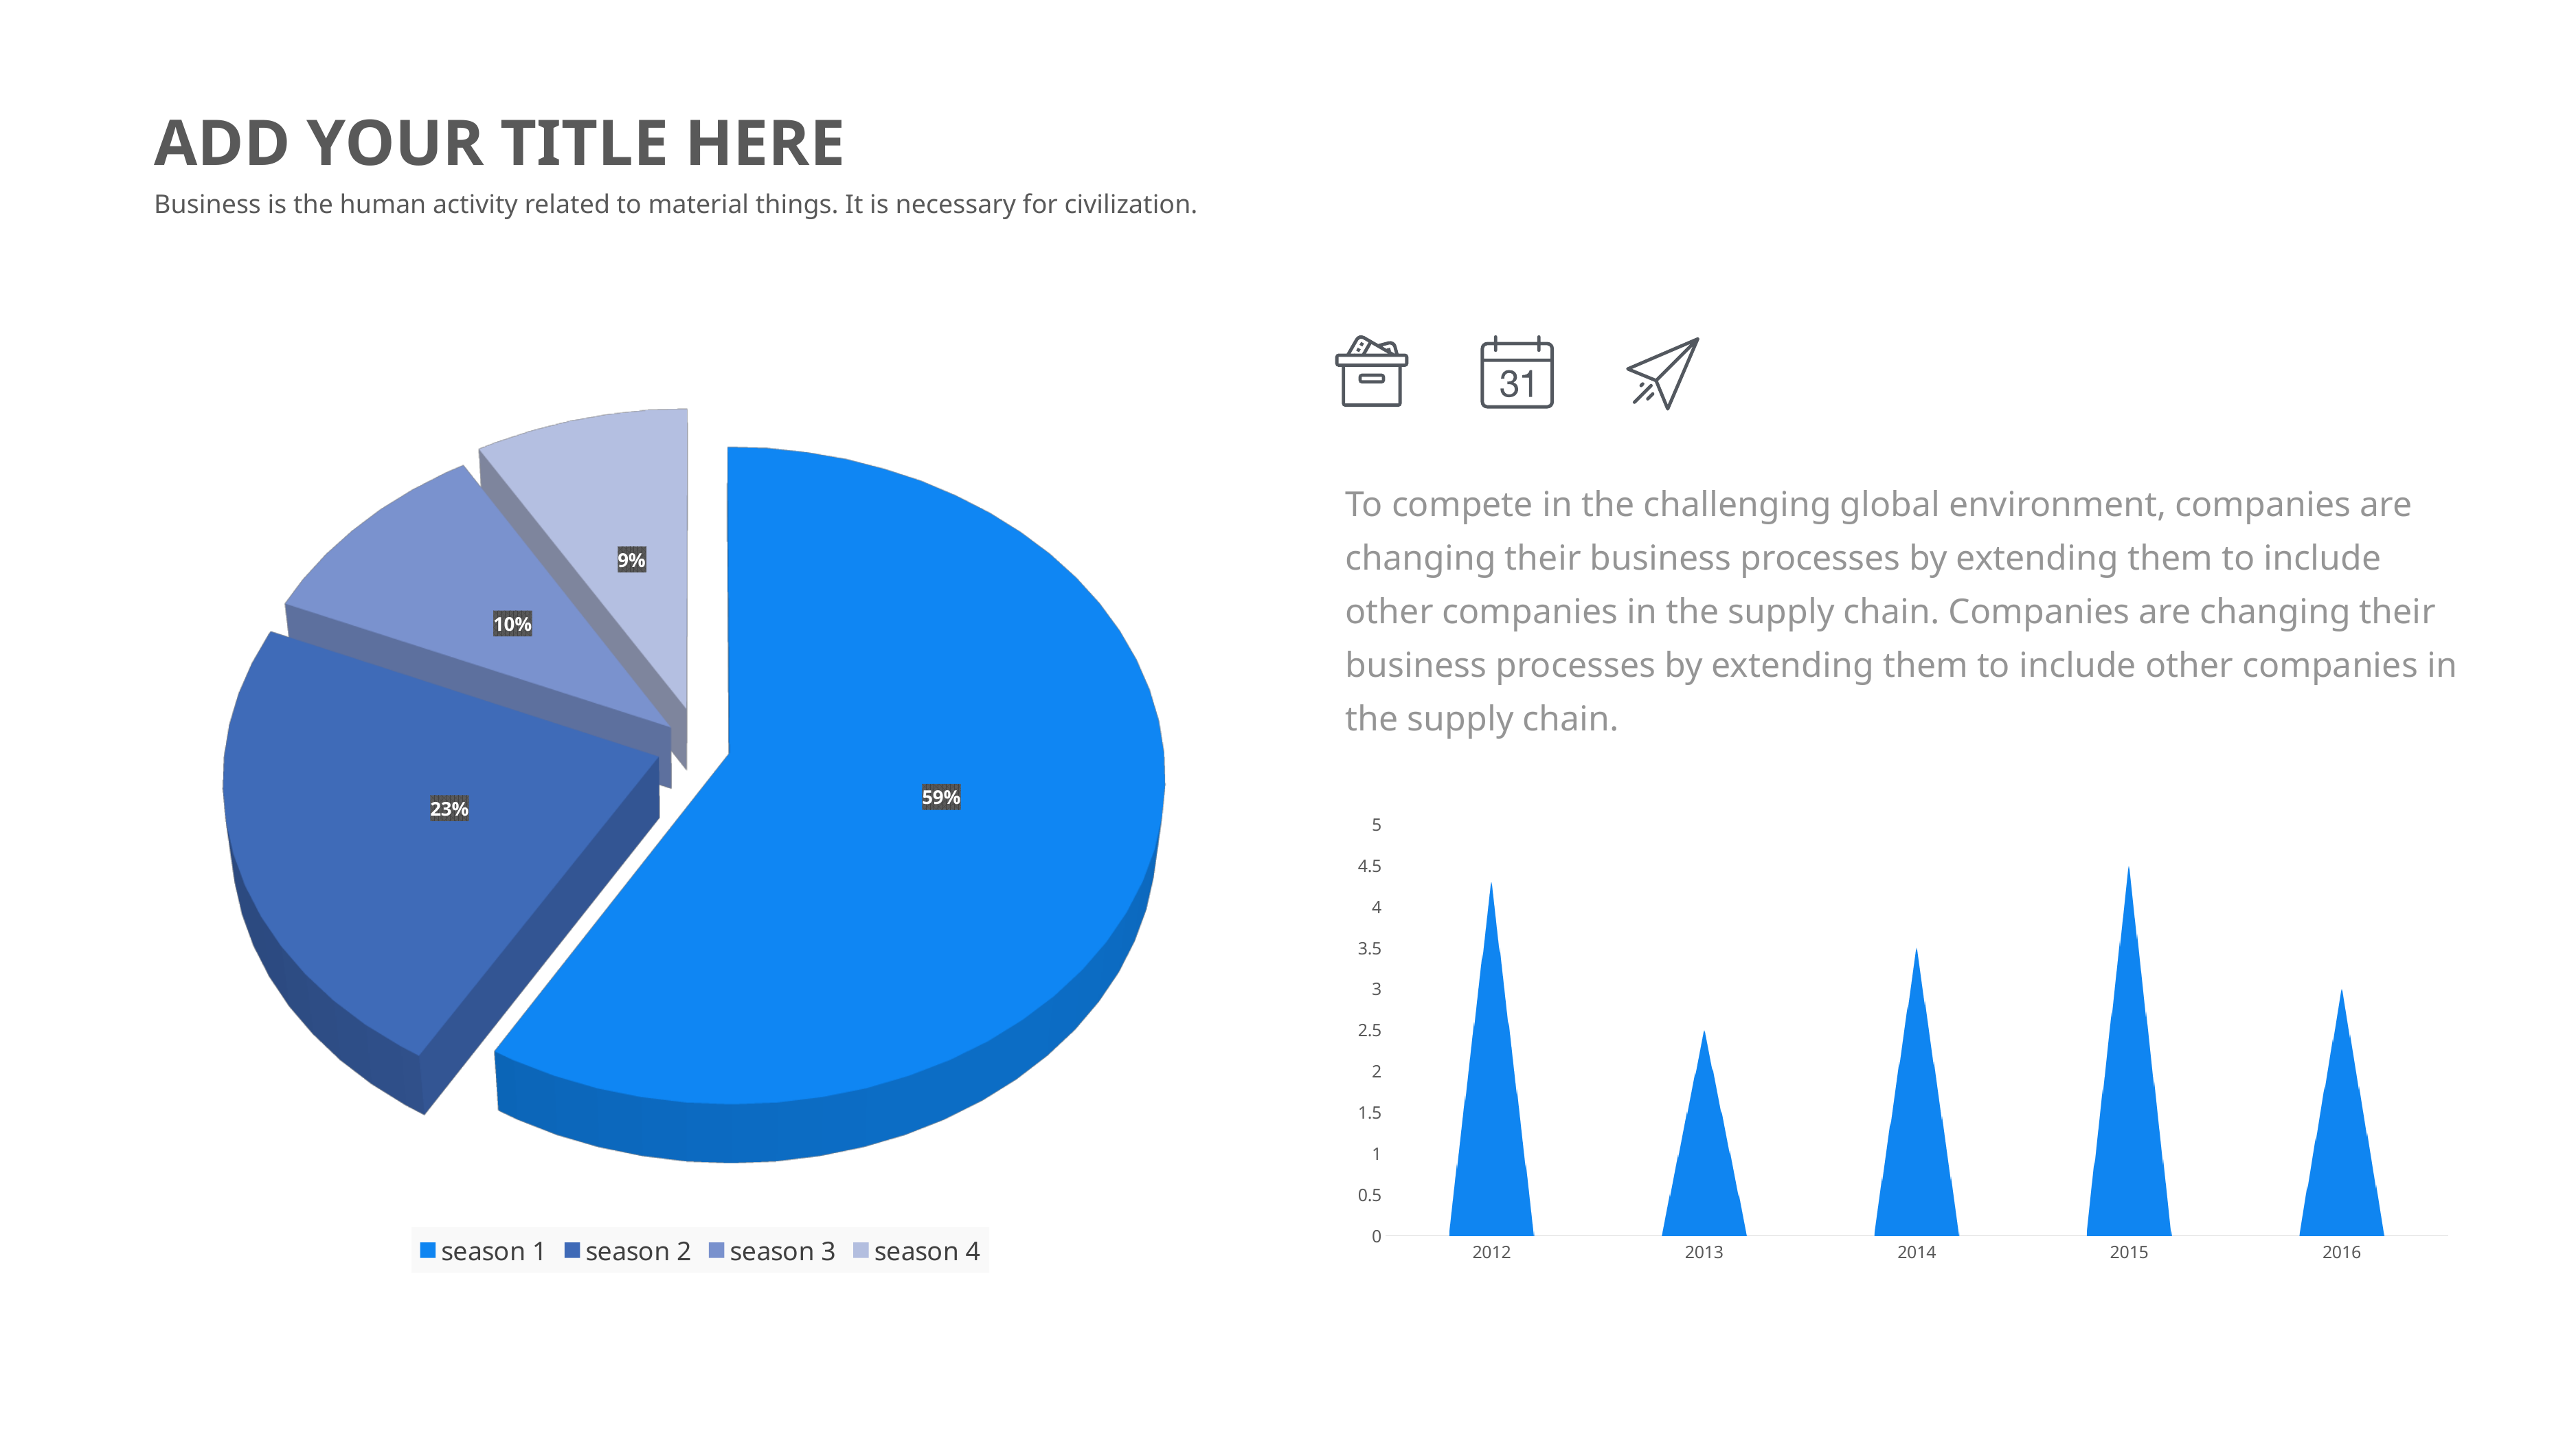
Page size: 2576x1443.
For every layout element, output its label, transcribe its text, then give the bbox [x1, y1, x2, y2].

text_box Business is the human activity related to material things. It is necessary for civilization. [144, 166, 1257, 223]
text_box [1626, 337, 1699, 411]
chart [1335, 803, 2471, 1273]
text_box ADD YOUR TITLE HERE [144, 59, 1121, 166]
chart [144, 390, 1257, 1273]
text_box [1480, 335, 1555, 409]
text_box To compete in the challenging global environment, companies are changing their business processes by extending them to include other companies in the supply chain. Companies are changing their business processes by extending them to include other companies in the supply chain. [1335, 465, 2471, 743]
text_box [1335, 335, 1409, 407]
